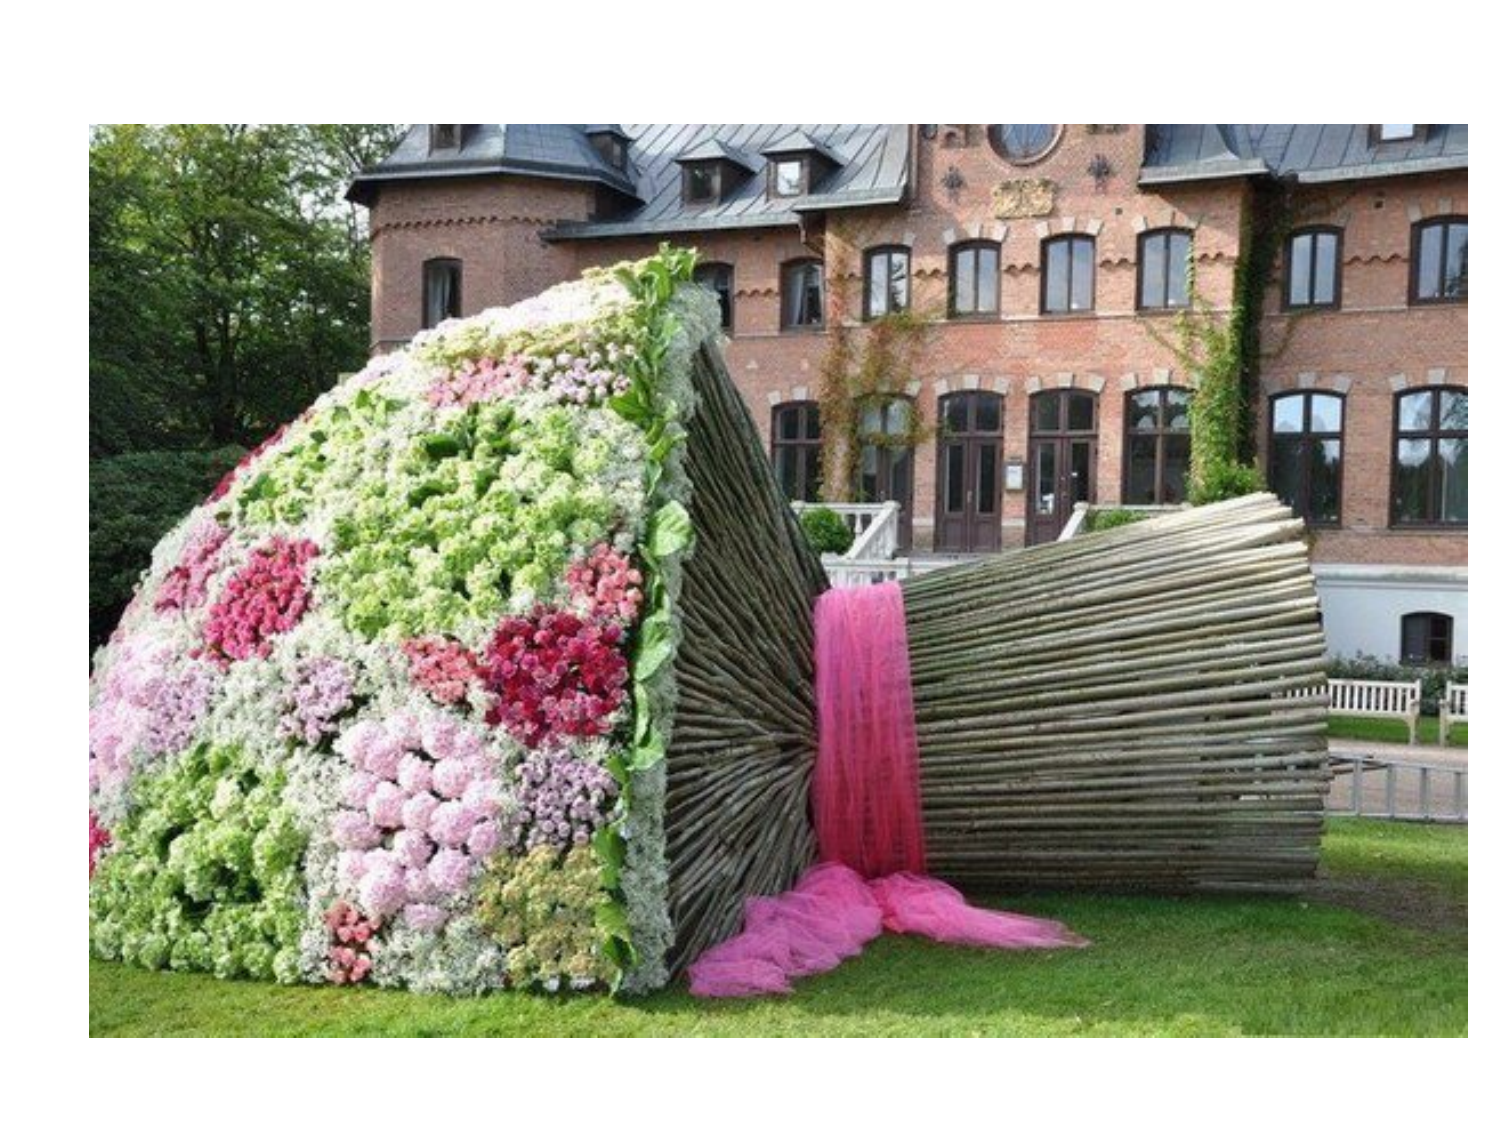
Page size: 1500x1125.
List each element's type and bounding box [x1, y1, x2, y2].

picture [89, 124, 1468, 1038]
